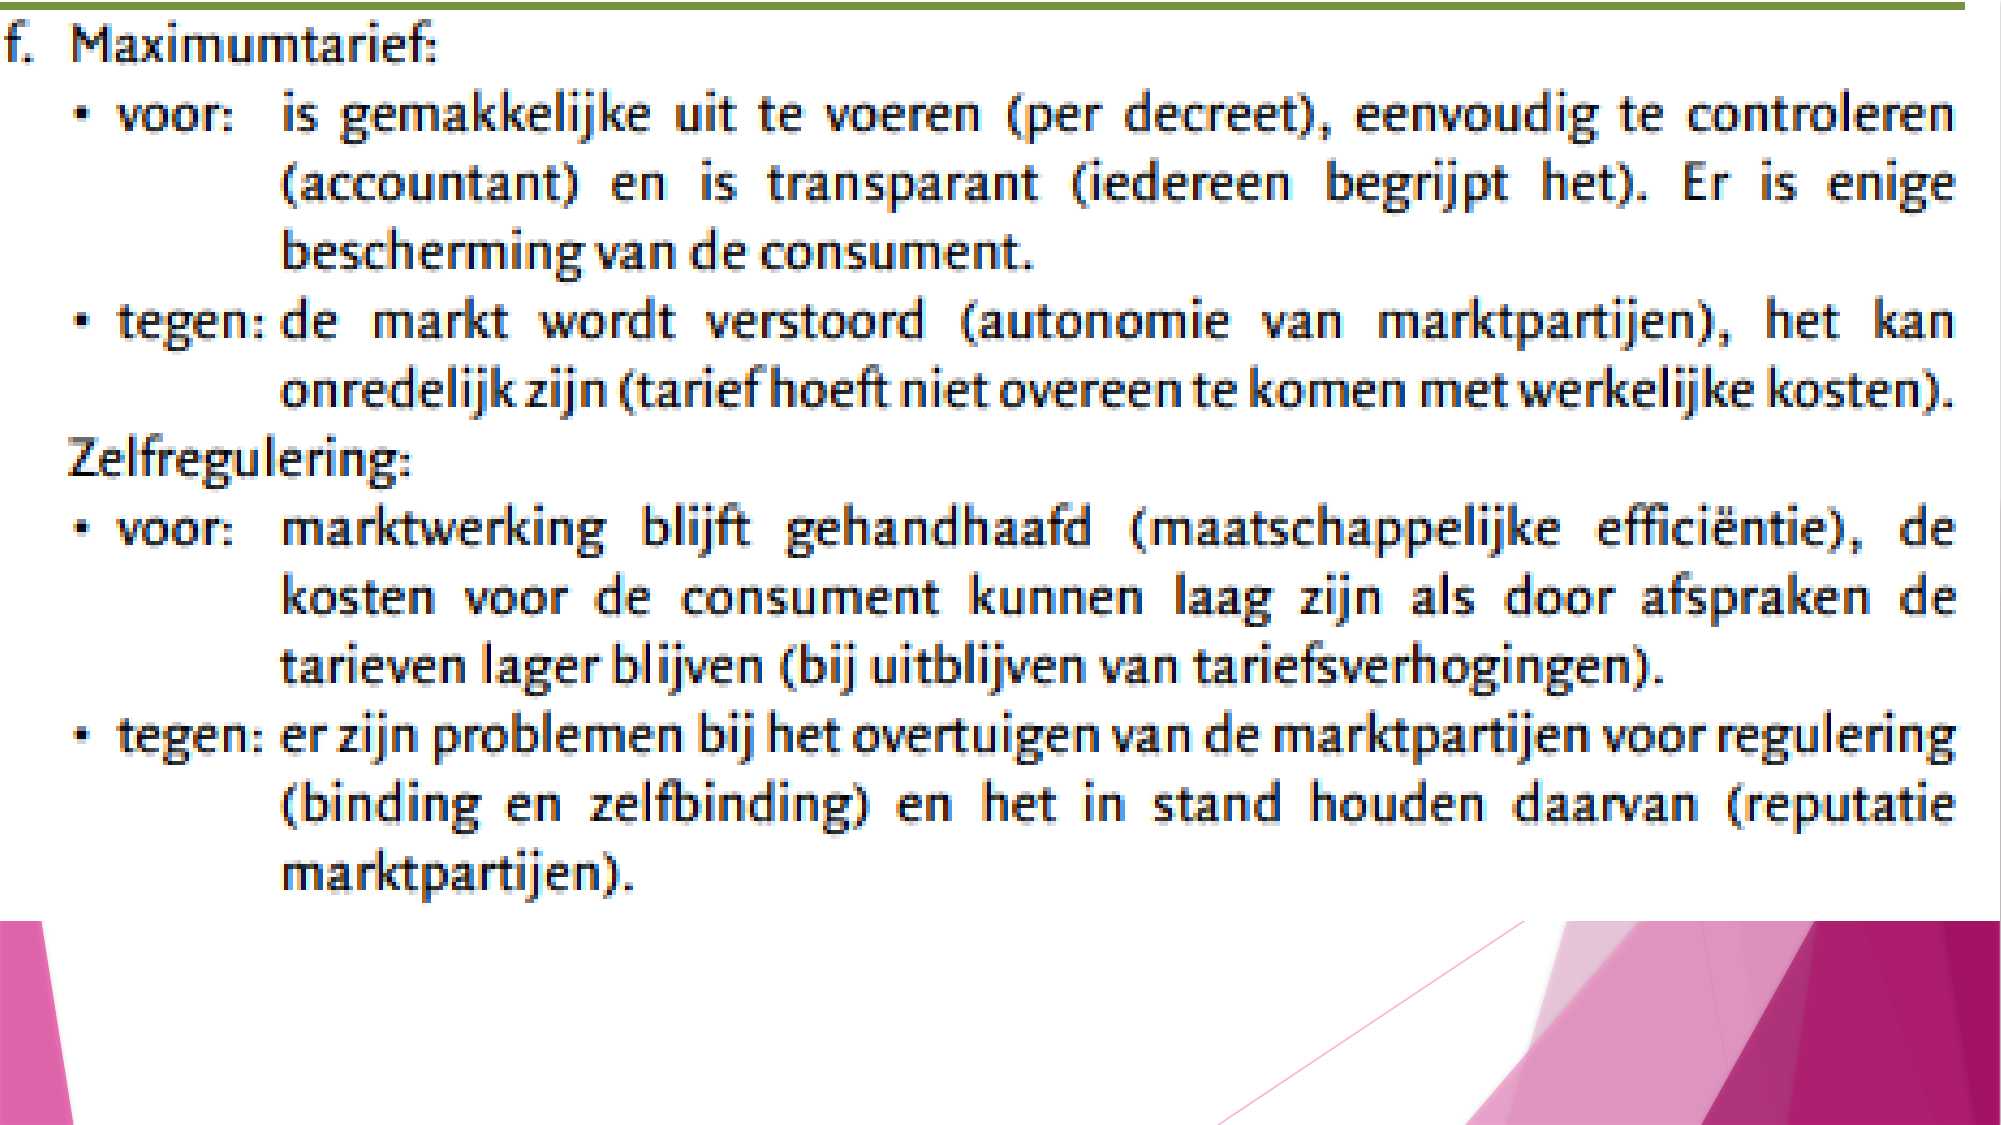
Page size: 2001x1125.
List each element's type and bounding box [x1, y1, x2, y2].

picture [0, 2, 2000, 922]
